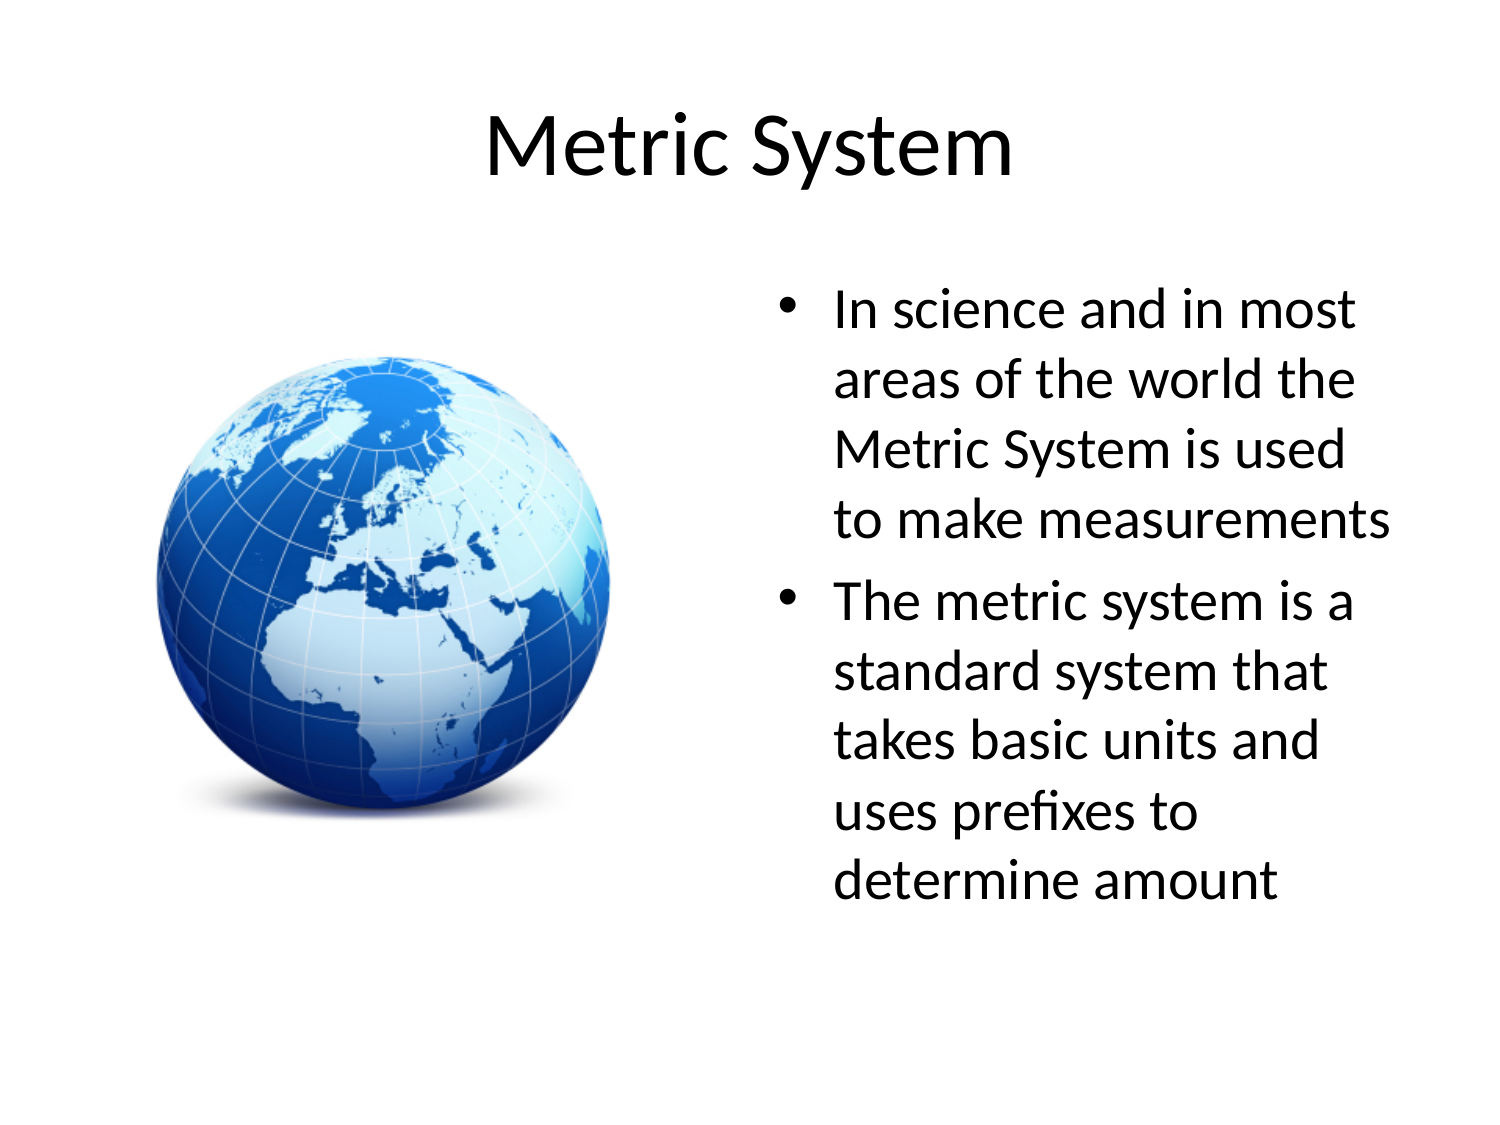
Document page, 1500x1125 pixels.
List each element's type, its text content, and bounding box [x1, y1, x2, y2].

list In science and in most areas of the world the Metric System is used to make measurements The metric system is a standard system that takes basic units and uses prefixes to determine amount [762, 262, 1425, 1005]
picture [112, 312, 655, 854]
title Metric System [75, 45, 1425, 233]
